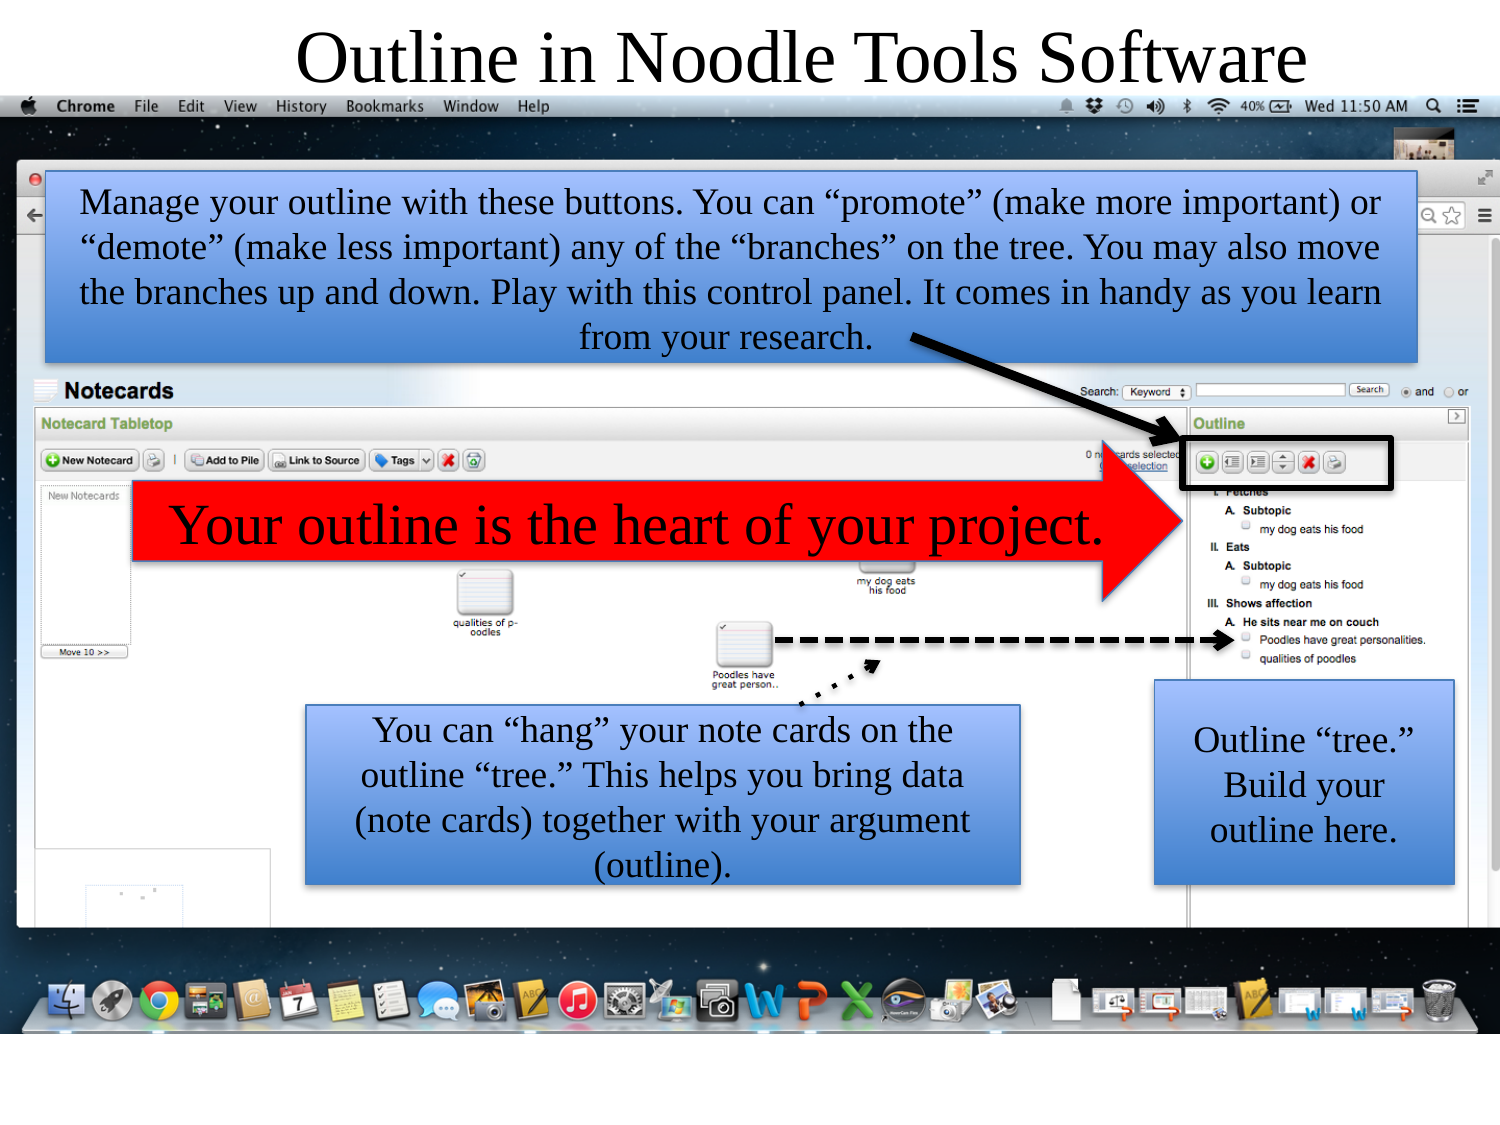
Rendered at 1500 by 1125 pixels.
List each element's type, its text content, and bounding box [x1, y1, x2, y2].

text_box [911, 336, 1183, 441]
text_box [799, 660, 881, 706]
picture [0, 95, 1500, 1034]
text_box Outline in Noodle Tools Software [280, 0, 1325, 94]
